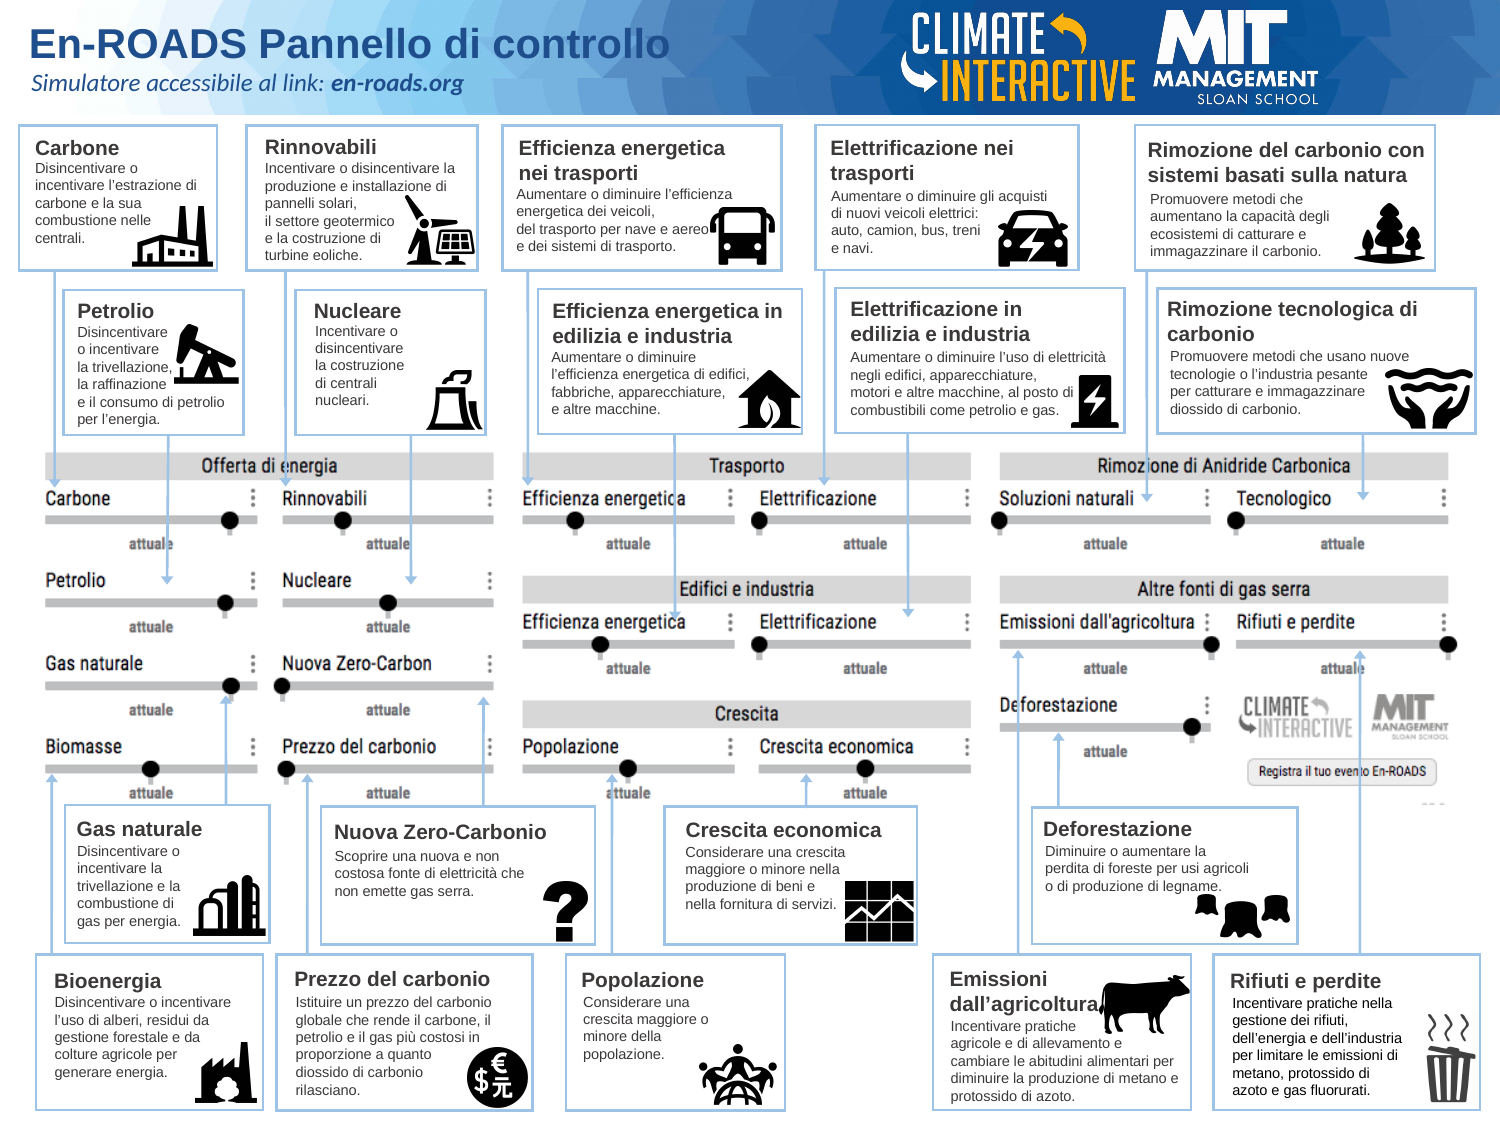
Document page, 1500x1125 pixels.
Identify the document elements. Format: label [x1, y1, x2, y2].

text_box [0, 0, 60, 60]
text_box [18, 124, 1482, 1111]
picture [0, 0, 1500, 115]
